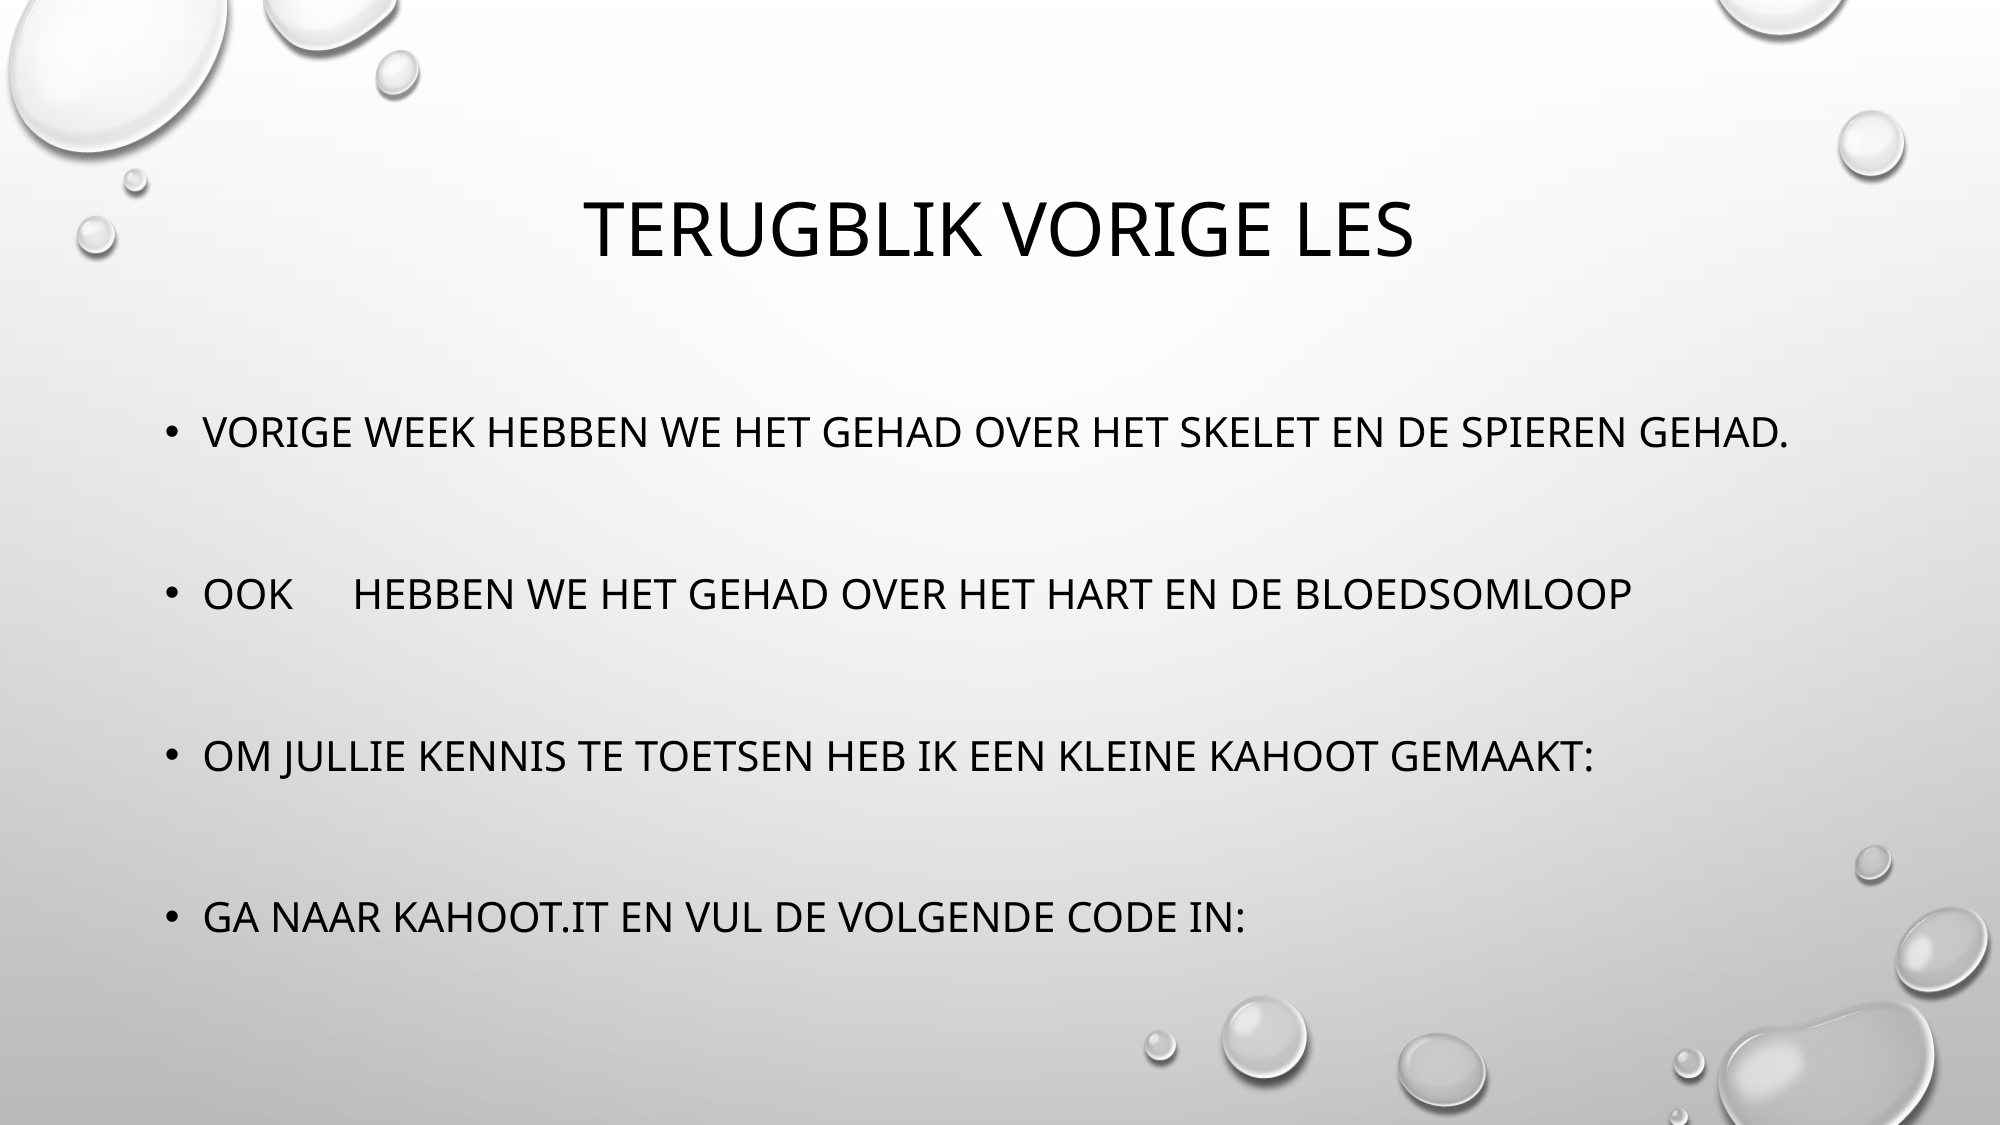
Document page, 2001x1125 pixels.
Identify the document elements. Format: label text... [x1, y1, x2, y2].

list Vorige week hebben we het gehad over het skelet en de spieren gehad. Ook hebben we het gehad over het hart en de bloedsomloop Om jullie kennis te toetsen heb ik een kleine Kahoot gemaakt: Ga naar kahoot.it en vul de volgende code in: [149, 388, 1850, 950]
picture [0, 0, 2000, 1125]
title Terugblik vorige les [149, 101, 1851, 364]
